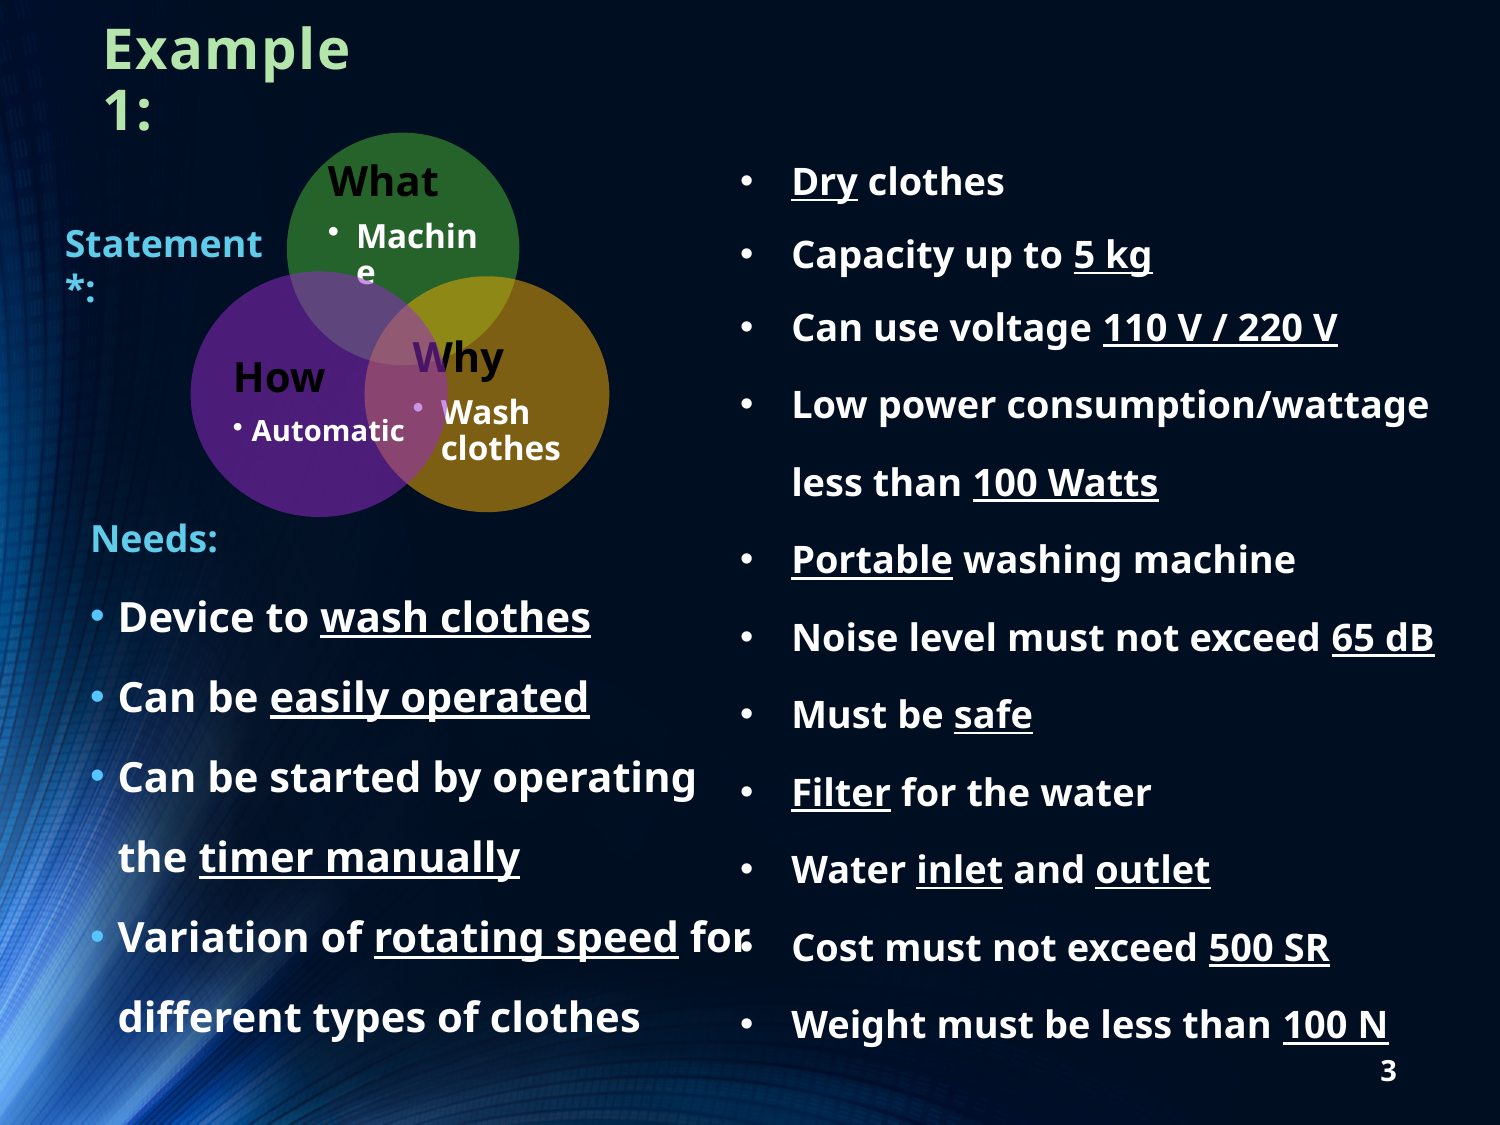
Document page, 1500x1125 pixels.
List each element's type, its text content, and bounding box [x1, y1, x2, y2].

title Example 1: [87, 50, 425, 124]
list Needs: Device to wash clothes Can be easily operated Can be started by operating the timer manually Variation of rotating speed for different types of clothes [75, 512, 724, 1063]
picture [0, 0, 1500, 1125]
slide_number 3 [1308, 1073, 1413, 1096]
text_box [49, 124, 663, 525]
text_box Dry clothes Capacity up to 5 kg Can use voltage 110 V / 220 V Low power consumption/wattage less than 100 Watts Portable washing machine Noise level must not exceed 65 dB Must be safe Filter for the water Water inlet and outlet Cost must not exceed 500 SR Weight must be less than 100 N [724, 122, 1475, 1073]
